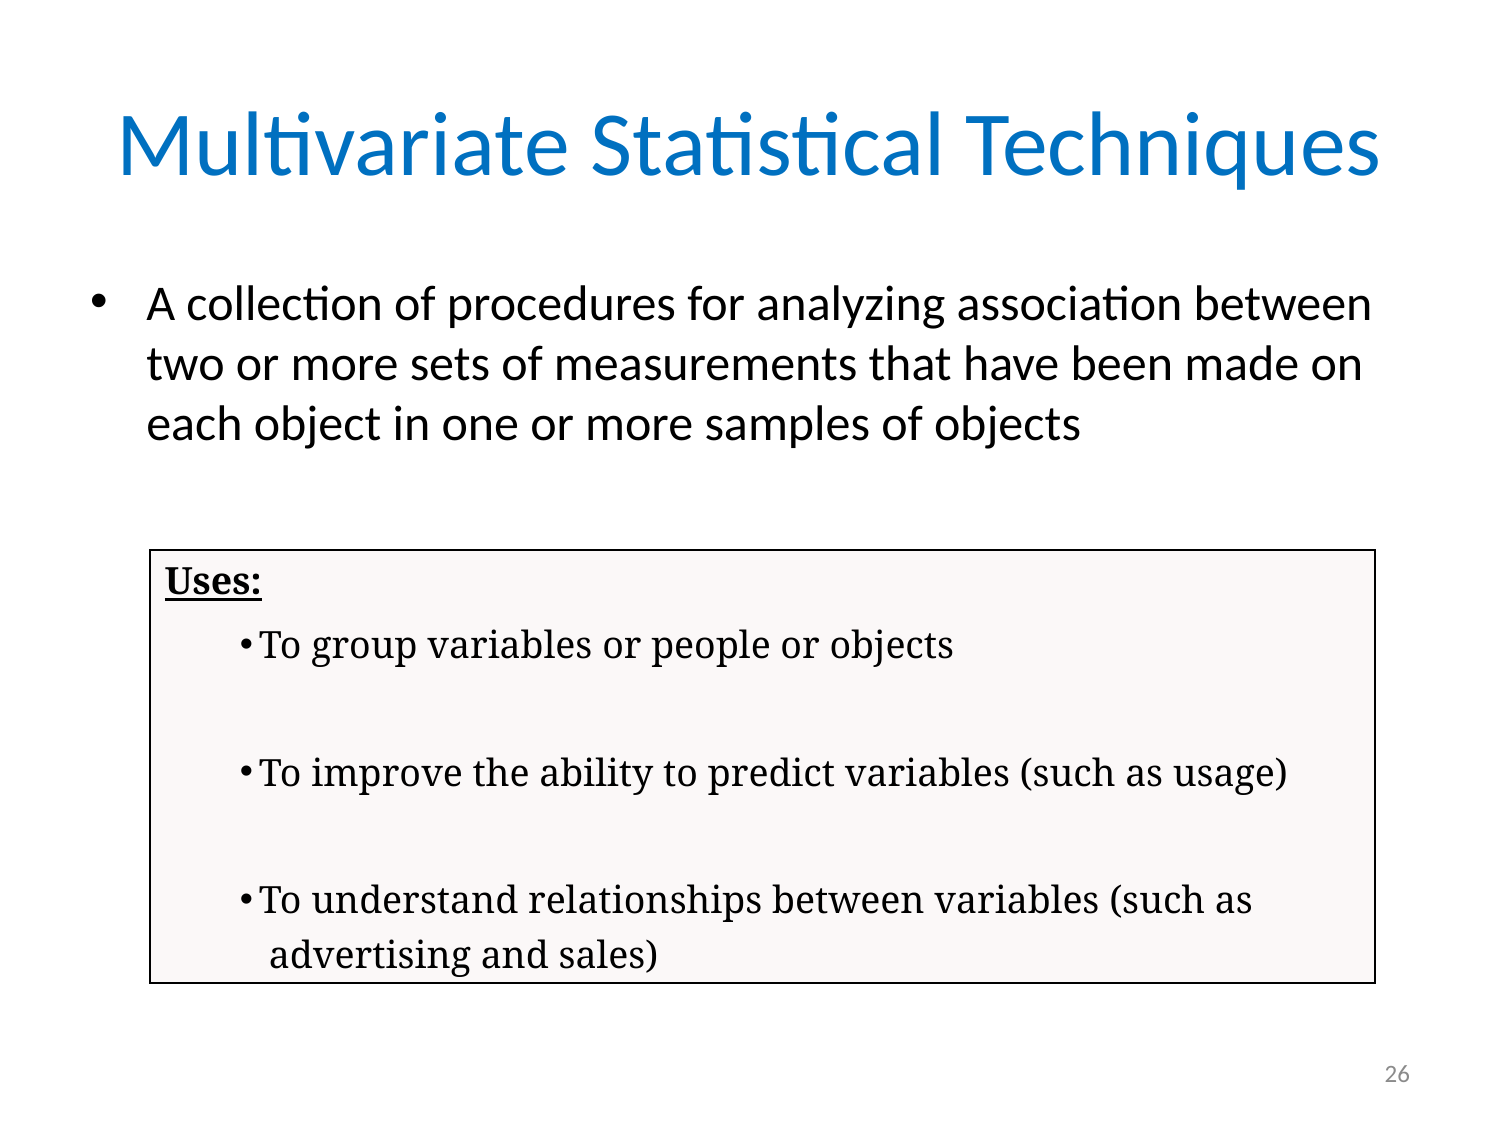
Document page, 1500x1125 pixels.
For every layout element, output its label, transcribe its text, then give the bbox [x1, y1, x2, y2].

list A collection of procedures for analyzing association between two or more sets of measurements that have been made on each object in one or more samples of objects [75, 262, 1425, 1005]
slide_number 26 [1074, 1042, 1425, 1103]
text_box Uses: To group variables or people or objects To improve the ability to predict variables (such as usage) To understand relationships between variables (such as advertising and sales) [150, 549, 1375, 983]
title Multivariate Statistical Techniques [75, 45, 1425, 233]
